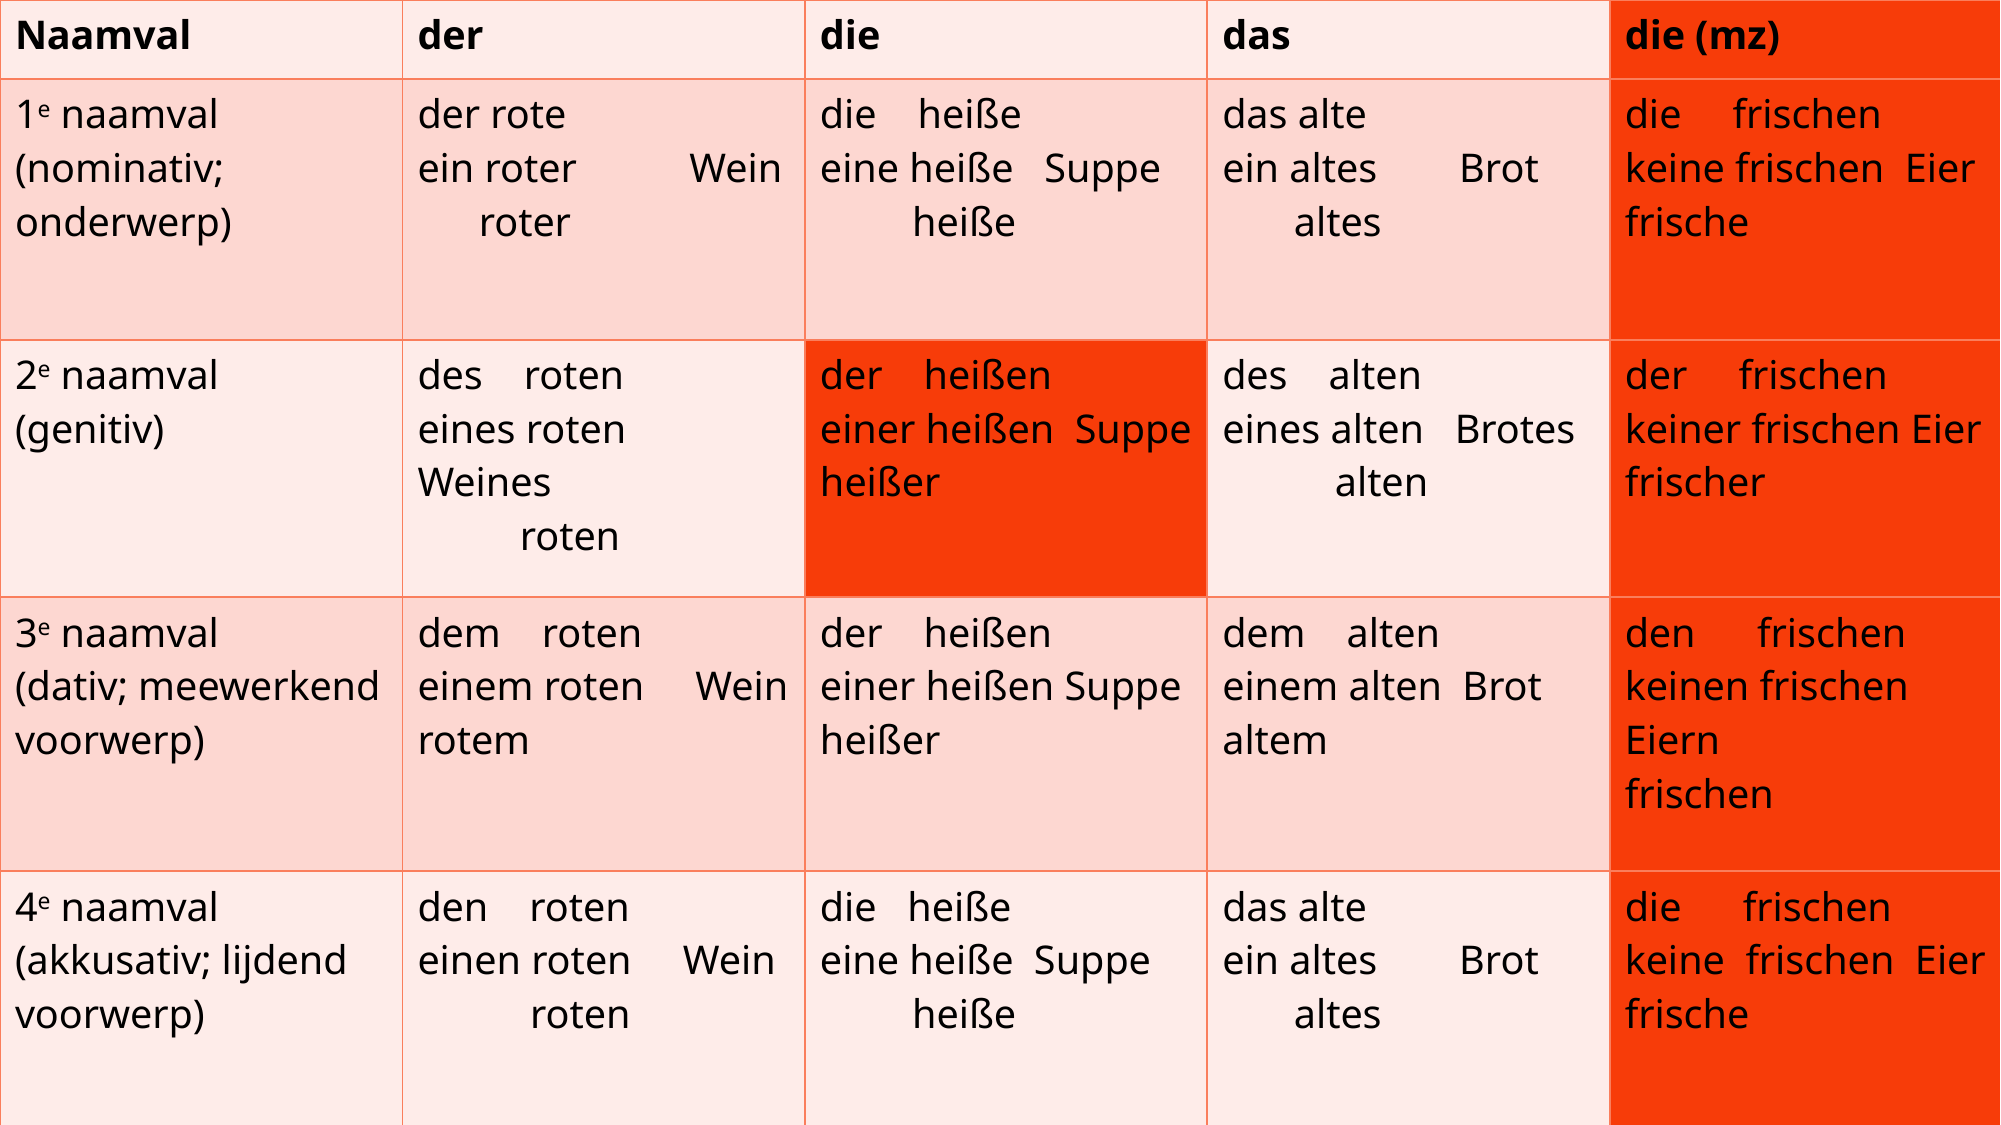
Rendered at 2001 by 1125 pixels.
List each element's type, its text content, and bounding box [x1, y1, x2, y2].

table_cell dem roten einem roten Wein rotem [403, 598, 804, 870]
table_cell die frischen keine frischen Eier frische [1611, 872, 2000, 1125]
table_cell des roten eines roten Weines roten [403, 341, 804, 596]
table_cell die heiße eine heiße Suppe heiße [806, 872, 1206, 1125]
table_header die (mz) [1611, 1, 2000, 78]
table_cell der heißen einer heißen Suppe heißer [806, 598, 1206, 870]
table_cell 1e naamval (nominativ; onderwerp) [1, 80, 402, 339]
table_cell 4e naamval (akkusativ; lijdend voorwerp) [1, 872, 402, 1125]
table_cell 2e naamval (genitiv) [1, 341, 402, 596]
table_header Naamval [1, 1, 402, 78]
table_cell der rote ein roter Wein roter [403, 80, 804, 339]
table_cell dem alten einem alten Brot altem [1208, 598, 1609, 870]
table_cell die frischen keine frischen Eier frische [1611, 80, 2000, 339]
table_cell die heiße eine heiße Suppe heiße [806, 80, 1206, 339]
table_cell des alten eines alten Brotes alten [1208, 341, 1609, 596]
table_cell den roten einen roten Wein roten [403, 872, 804, 1125]
table_header das [1208, 1, 1609, 78]
table_header der [403, 1, 804, 78]
table_cell den frischen keinen frischen Eiern frischen [1611, 598, 2000, 870]
table_cell das alte ein altes Brot altes [1208, 80, 1609, 339]
table_cell das alte ein altes Brot altes [1208, 872, 1609, 1125]
table_header die [806, 1, 1206, 78]
table_cell 3e naamval (dativ; meewerkend voorwerp) [1, 598, 402, 870]
table_cell der frischen keiner frischen Eier frischer [1611, 341, 2000, 596]
table_cell der heißen einer heißen Suppe heißer [806, 341, 1206, 596]
